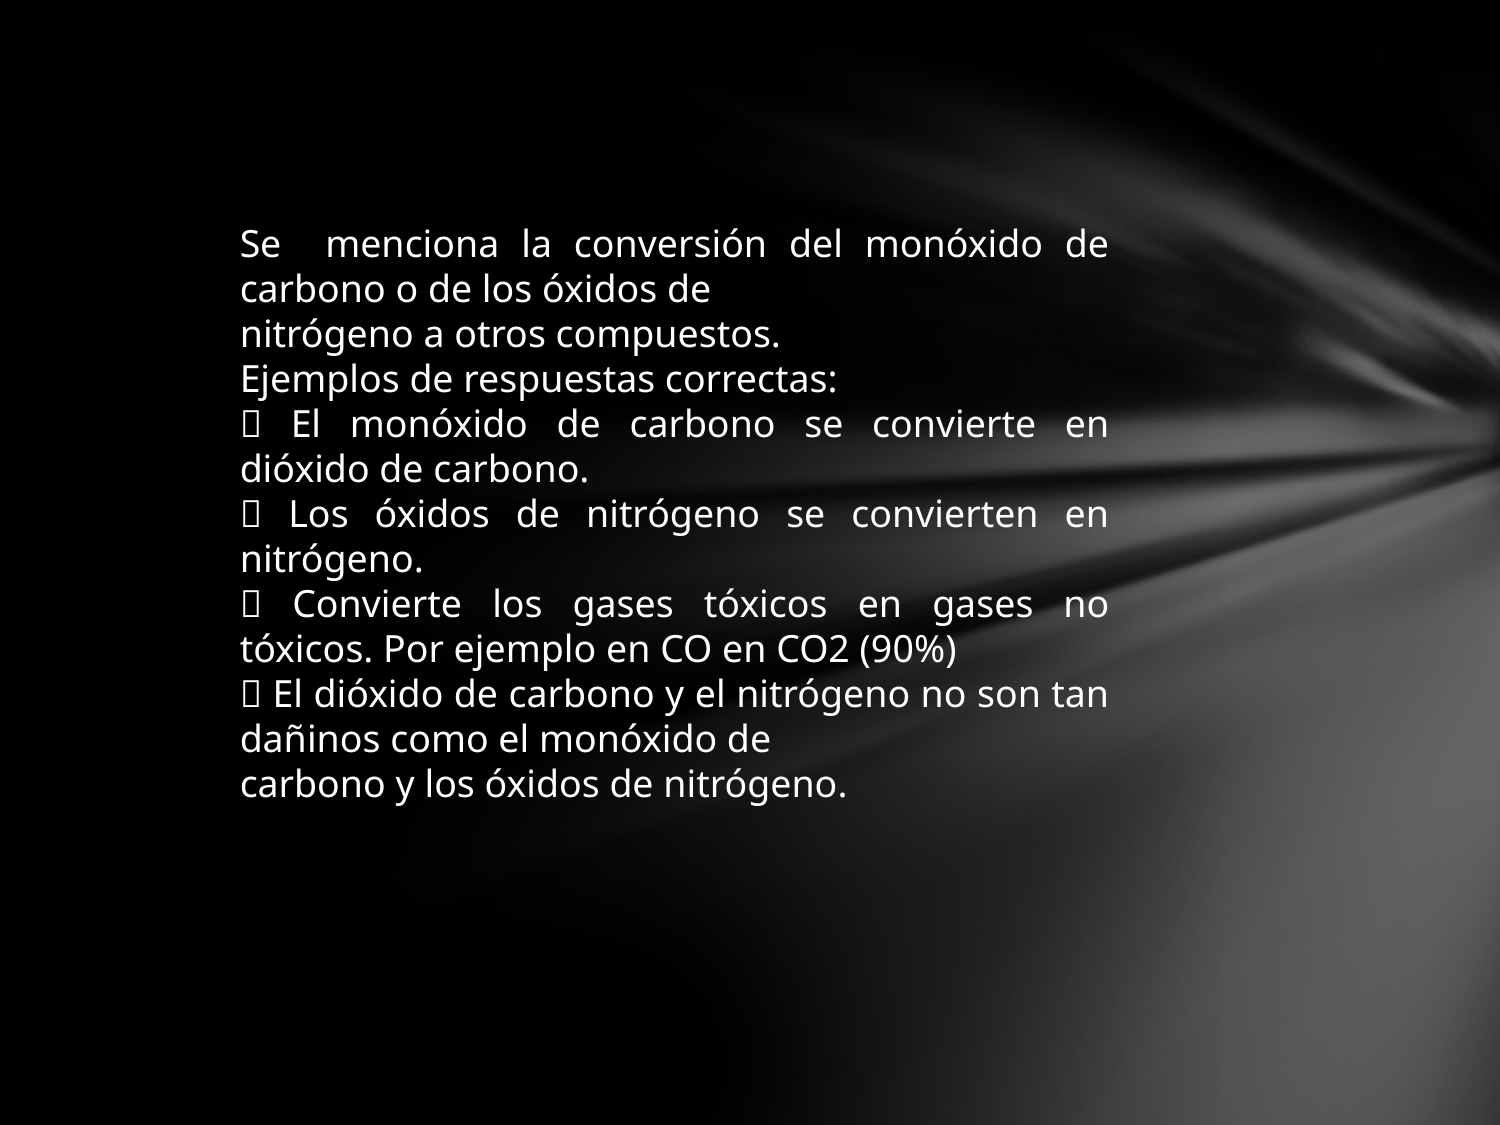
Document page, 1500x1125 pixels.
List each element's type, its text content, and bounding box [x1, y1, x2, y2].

text_box Se menciona la conversión del monóxido de carbono o de los óxidos de nitrógeno a otros compuestos. Ejemplos de respuestas correctas:  El monóxido de carbono se convierte en dióxido de carbono.  Los óxidos de nitrógeno se convierten en nitrógeno.  Convierte los gases tóxicos en gases no tóxicos. Por ejemplo en CO en CO2 (90%)  El dióxido de carbono y el nitrógeno no son tan dañinos como el monóxido de carbono y los óxidos de nitrógeno. [224, 212, 1125, 813]
